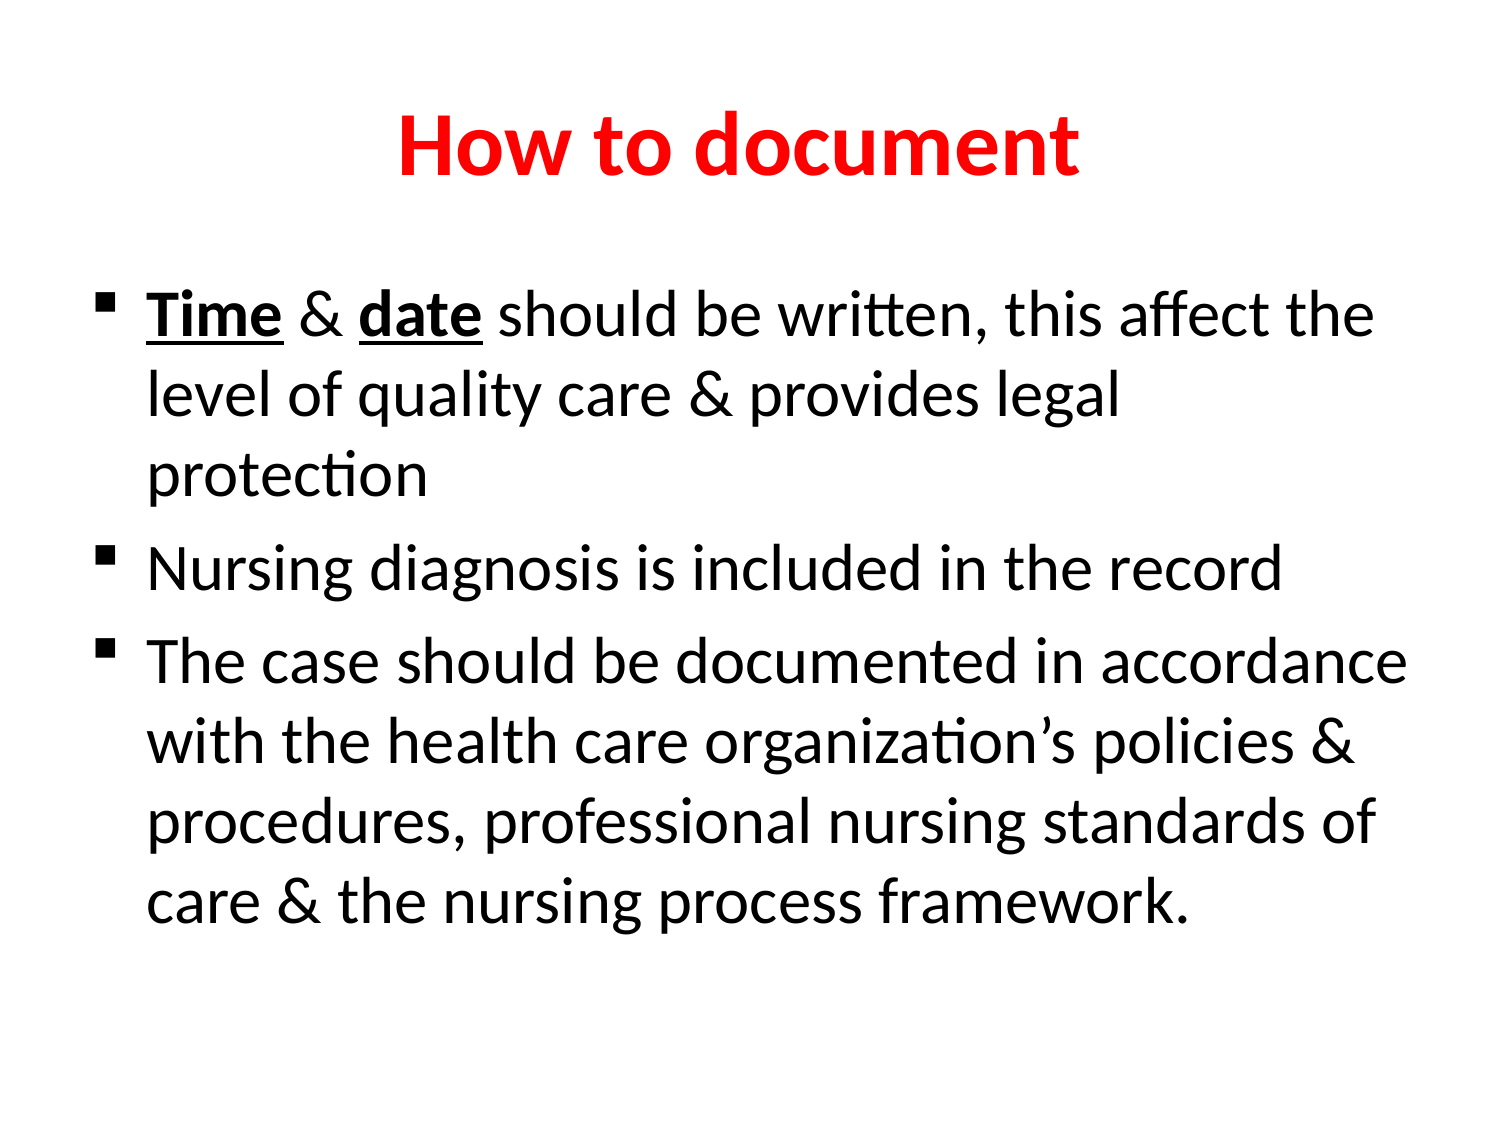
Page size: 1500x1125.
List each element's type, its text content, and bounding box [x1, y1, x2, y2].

title How to document [75, 45, 1425, 233]
list Time & date should be written, this affect the level of quality care & provides legal protection Nursing diagnosis is included in the record The case should be documented in accordance with the health care organization’s policies & procedures, professional nursing standards of care & the nursing process framework. [75, 262, 1425, 1005]
